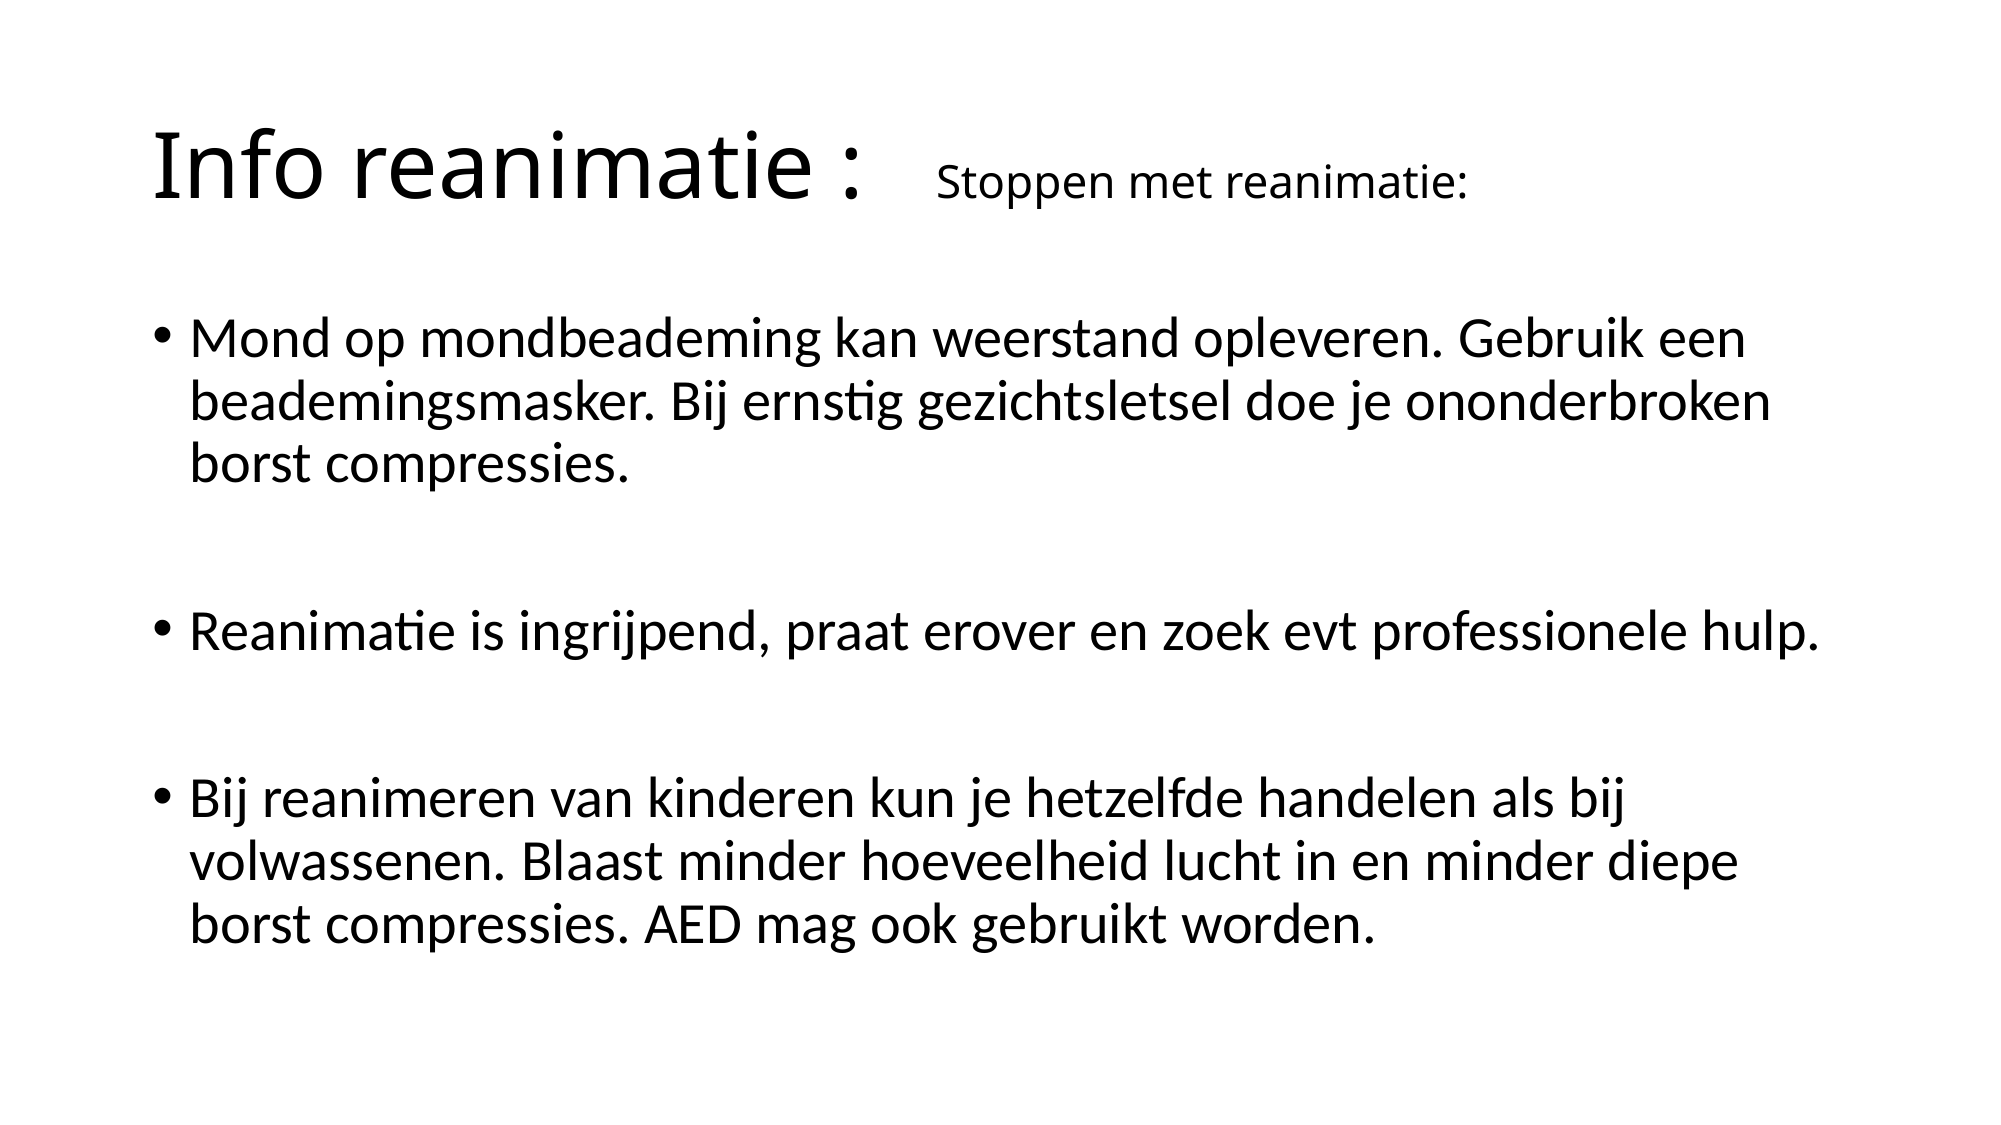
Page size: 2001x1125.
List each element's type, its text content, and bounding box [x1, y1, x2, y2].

list Mond op mondbeademing kan weerstand opleveren. Gebruik een beademingsmasker. Bij ernstig gezichtsletsel doe je ononderbroken borst compressies. Reanimatie is ingrijpend, praat erover en zoek evt professionele hulp. Bij reanimeren van kinderen kun je hetzelfde handelen als bij volwassenen. Blaast minder hoeveelheid lucht in en minder diepe borst compressies. AED mag ook gebruikt worden. [137, 299, 1863, 1014]
title Info reanimatie : Stoppen met reanimatie: [137, 59, 1863, 278]
